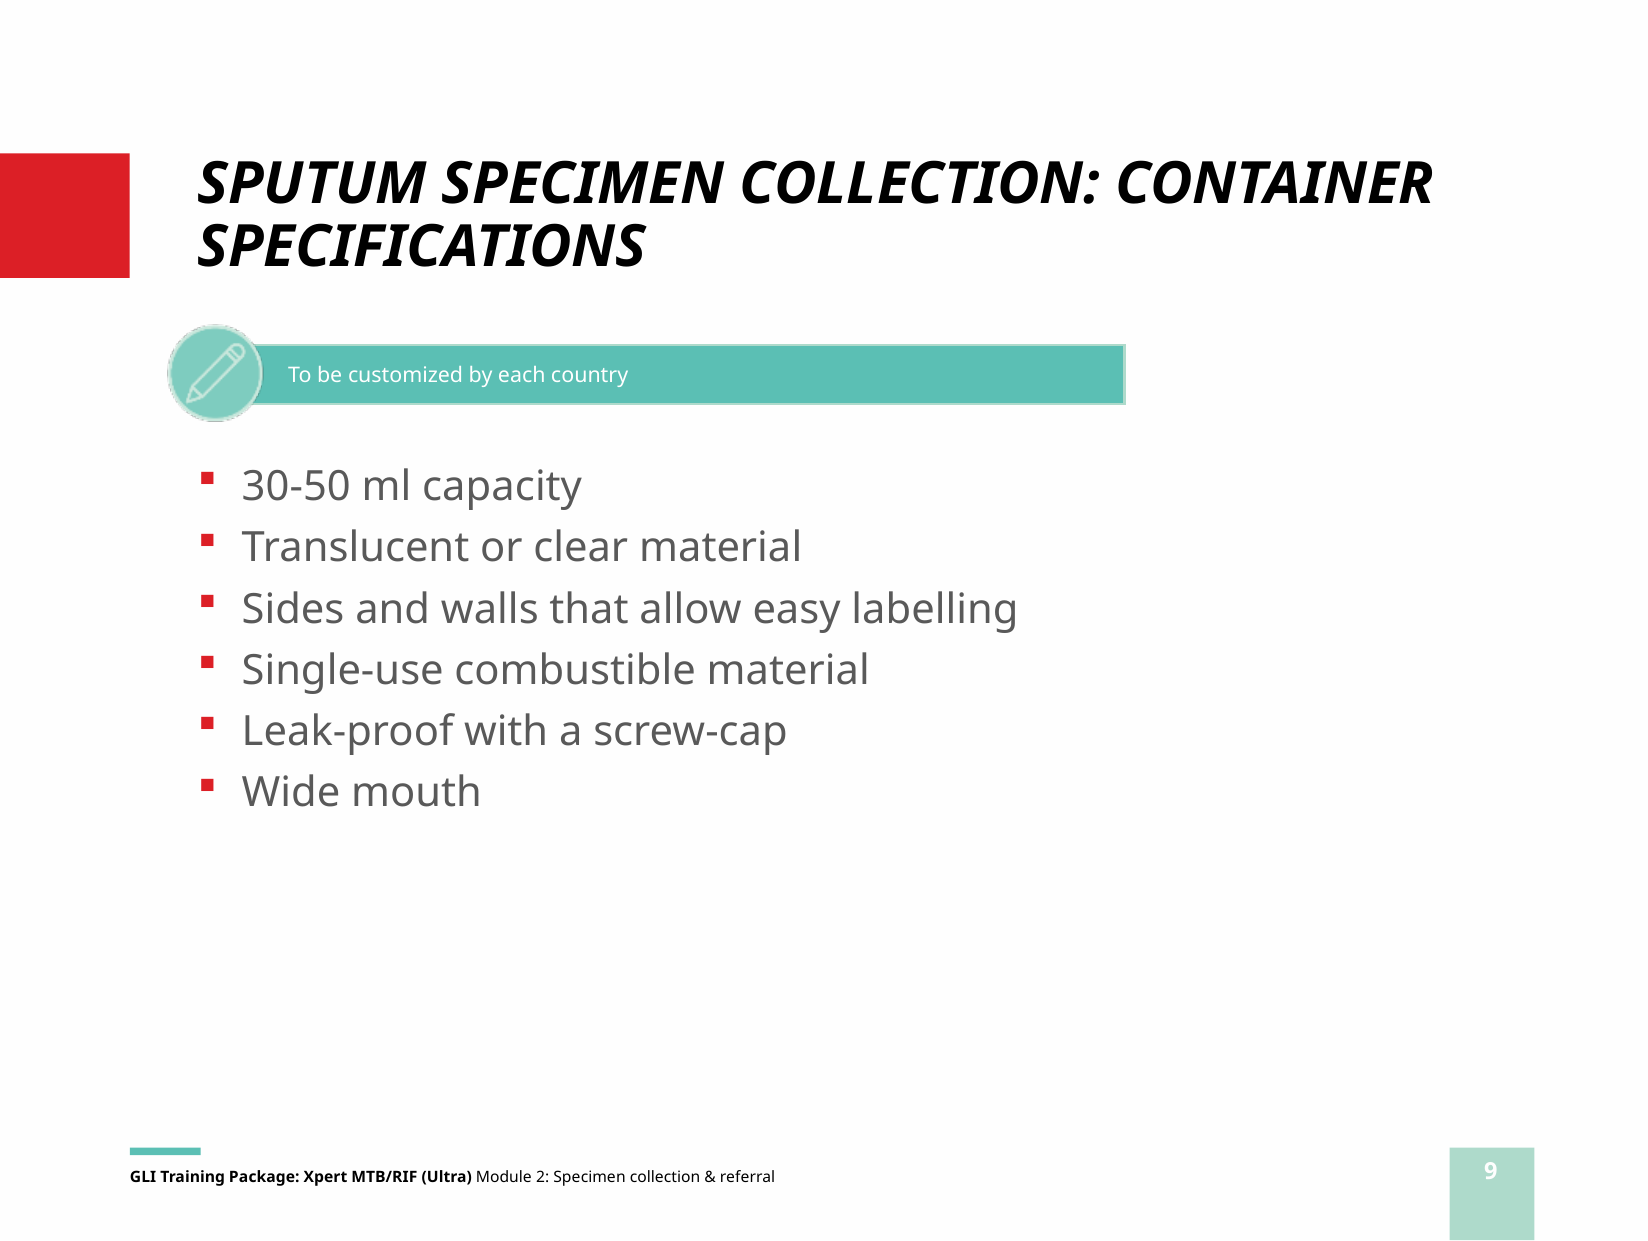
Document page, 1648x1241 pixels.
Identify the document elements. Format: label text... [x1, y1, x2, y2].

title SPUTUM SPECIMEN COLLECTION: CONTAINER SPECIFICATIONS [197, 153, 1450, 278]
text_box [163, 319, 1229, 425]
list 30-50 ml capacity Translucent or clear material Sides and walls that allow easy labelling Single-use combustible material Leak-proof with a screw-cap Wide mouth [197, 466, 1450, 1224]
